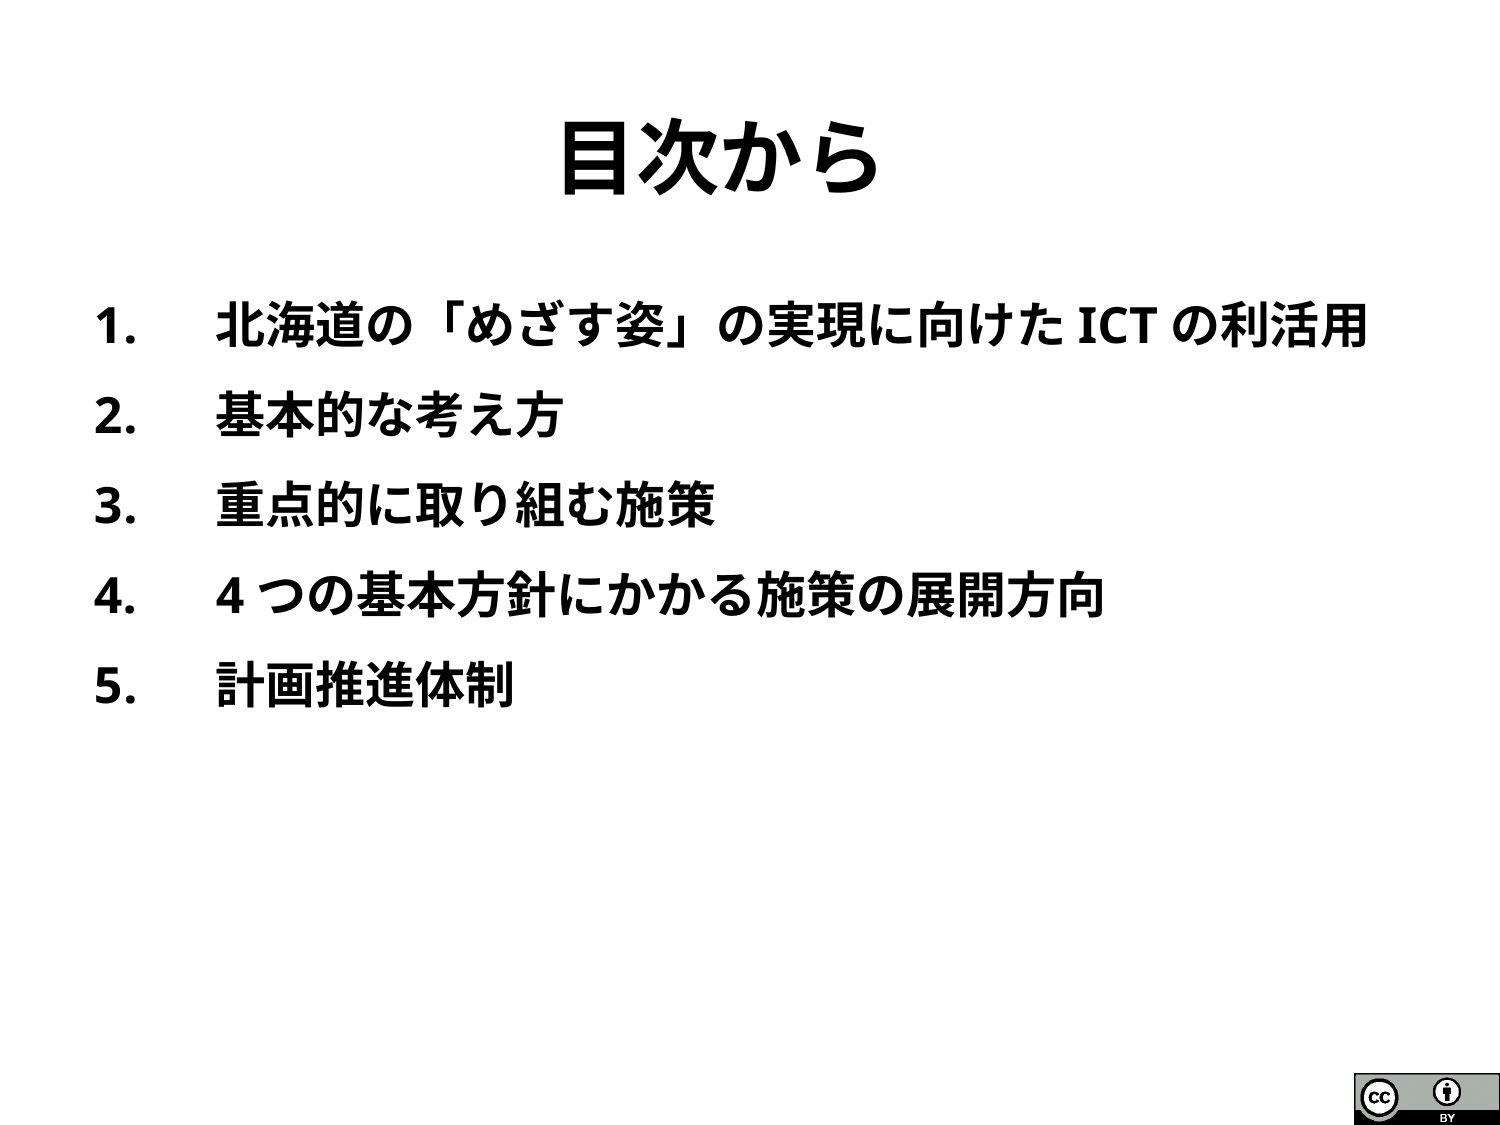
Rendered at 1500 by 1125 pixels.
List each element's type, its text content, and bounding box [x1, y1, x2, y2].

picture [1354, 1073, 1500, 1125]
text_box 目次から [158, 98, 1282, 213]
text_box 北海道の「めざす姿」の実現に向けたICTの利活用 基本的な考え方 重点的に取り組む施策 4つの基本方針にかかる施策の展開方向 計画推進体制 [79, 256, 1451, 722]
